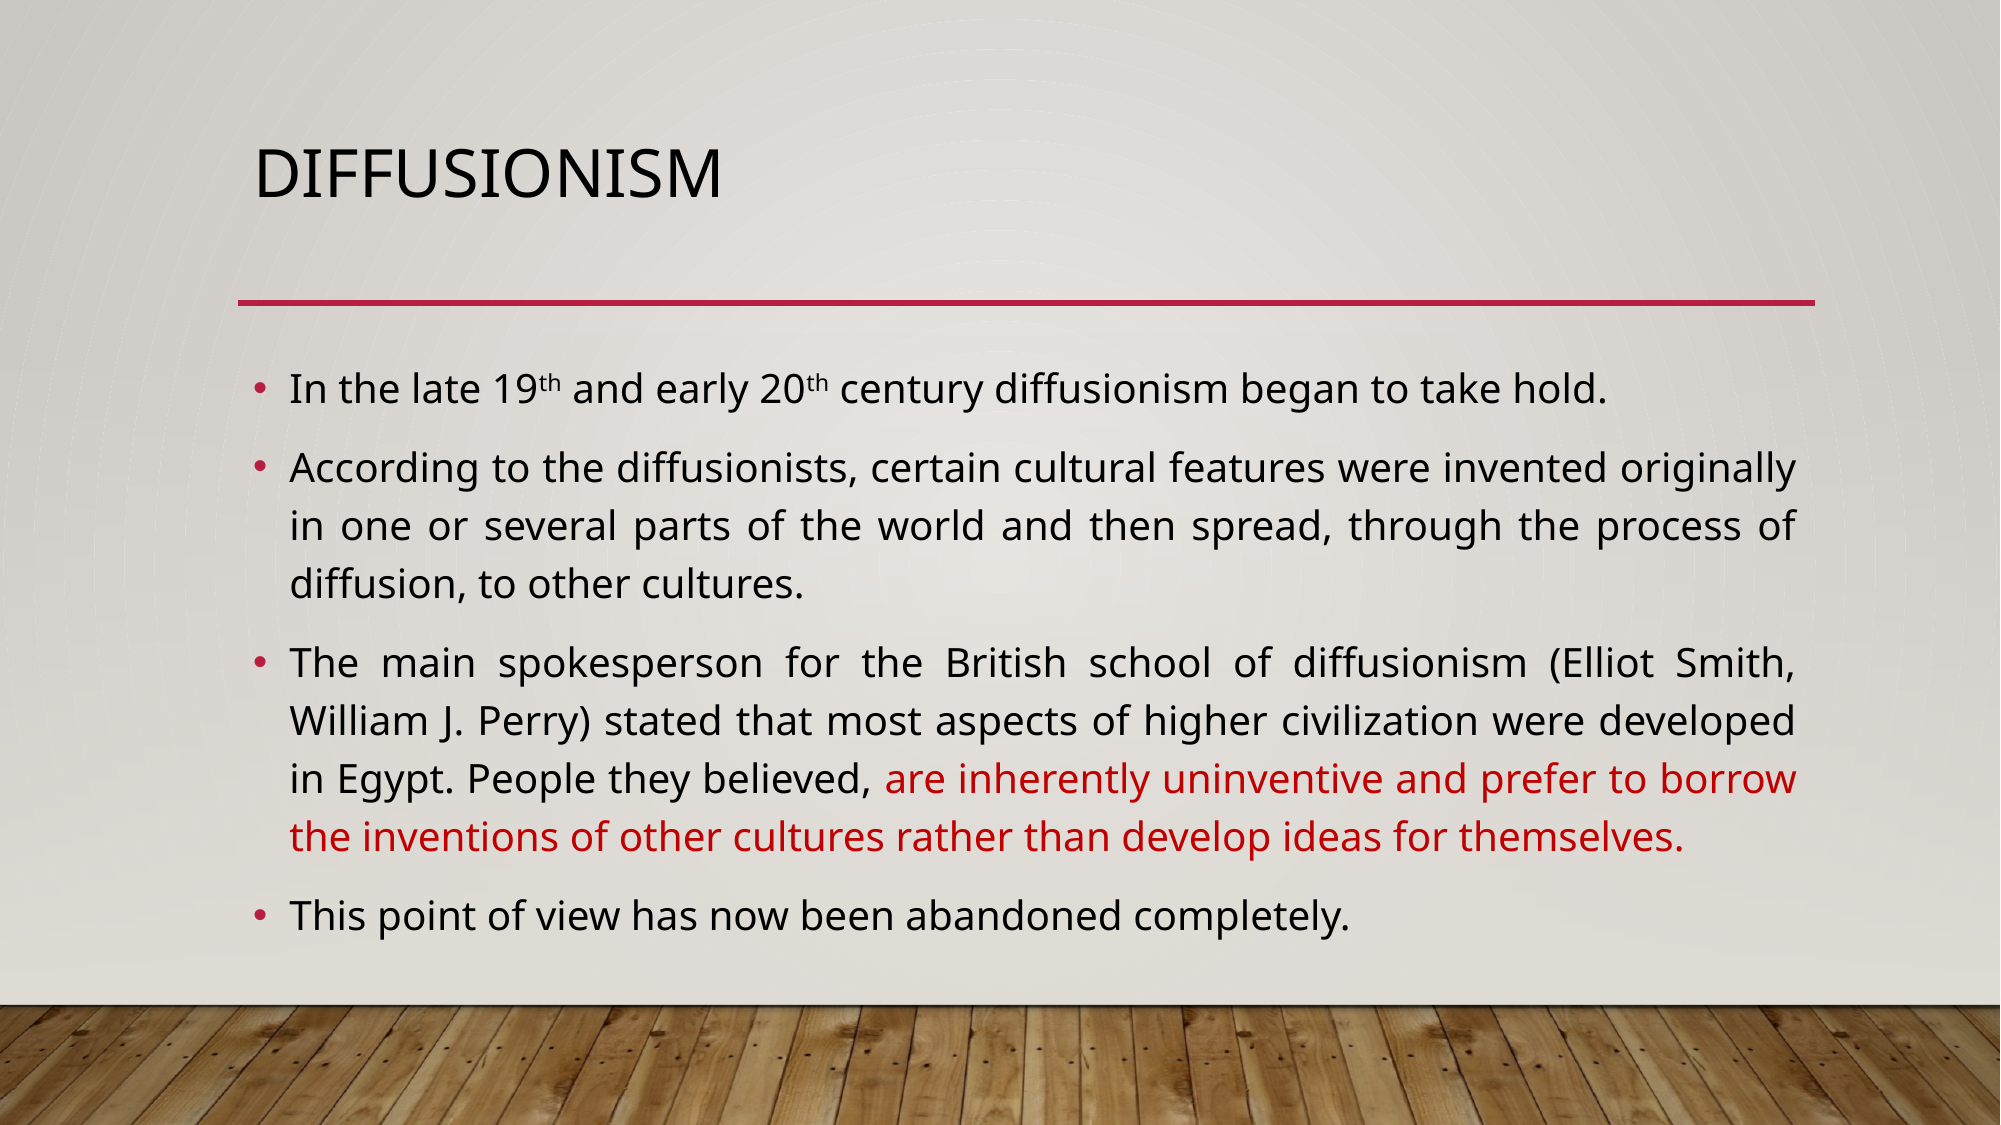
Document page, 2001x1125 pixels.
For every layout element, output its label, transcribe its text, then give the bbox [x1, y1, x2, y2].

title Diffusionism [238, 131, 1814, 305]
list In the late 19th and early 20th century diffusionism began to take hold. According to the diffusionists, certain cultural features were invented originally in one or several parts of the world and then spread, through the process of diffusion, to other cultures. The main spokesperson for the British school of diffusionism (Elliot Smith, William J. Perry) stated that most aspects of higher civilization were developed in Egypt. People they believed, are inherently uninventive and prefer to borrow the inventions of other cultures rather than develop ideas for themselves. This point of view has now been abandoned completely. [238, 346, 1814, 993]
picture [0, 1005, 2000, 1125]
